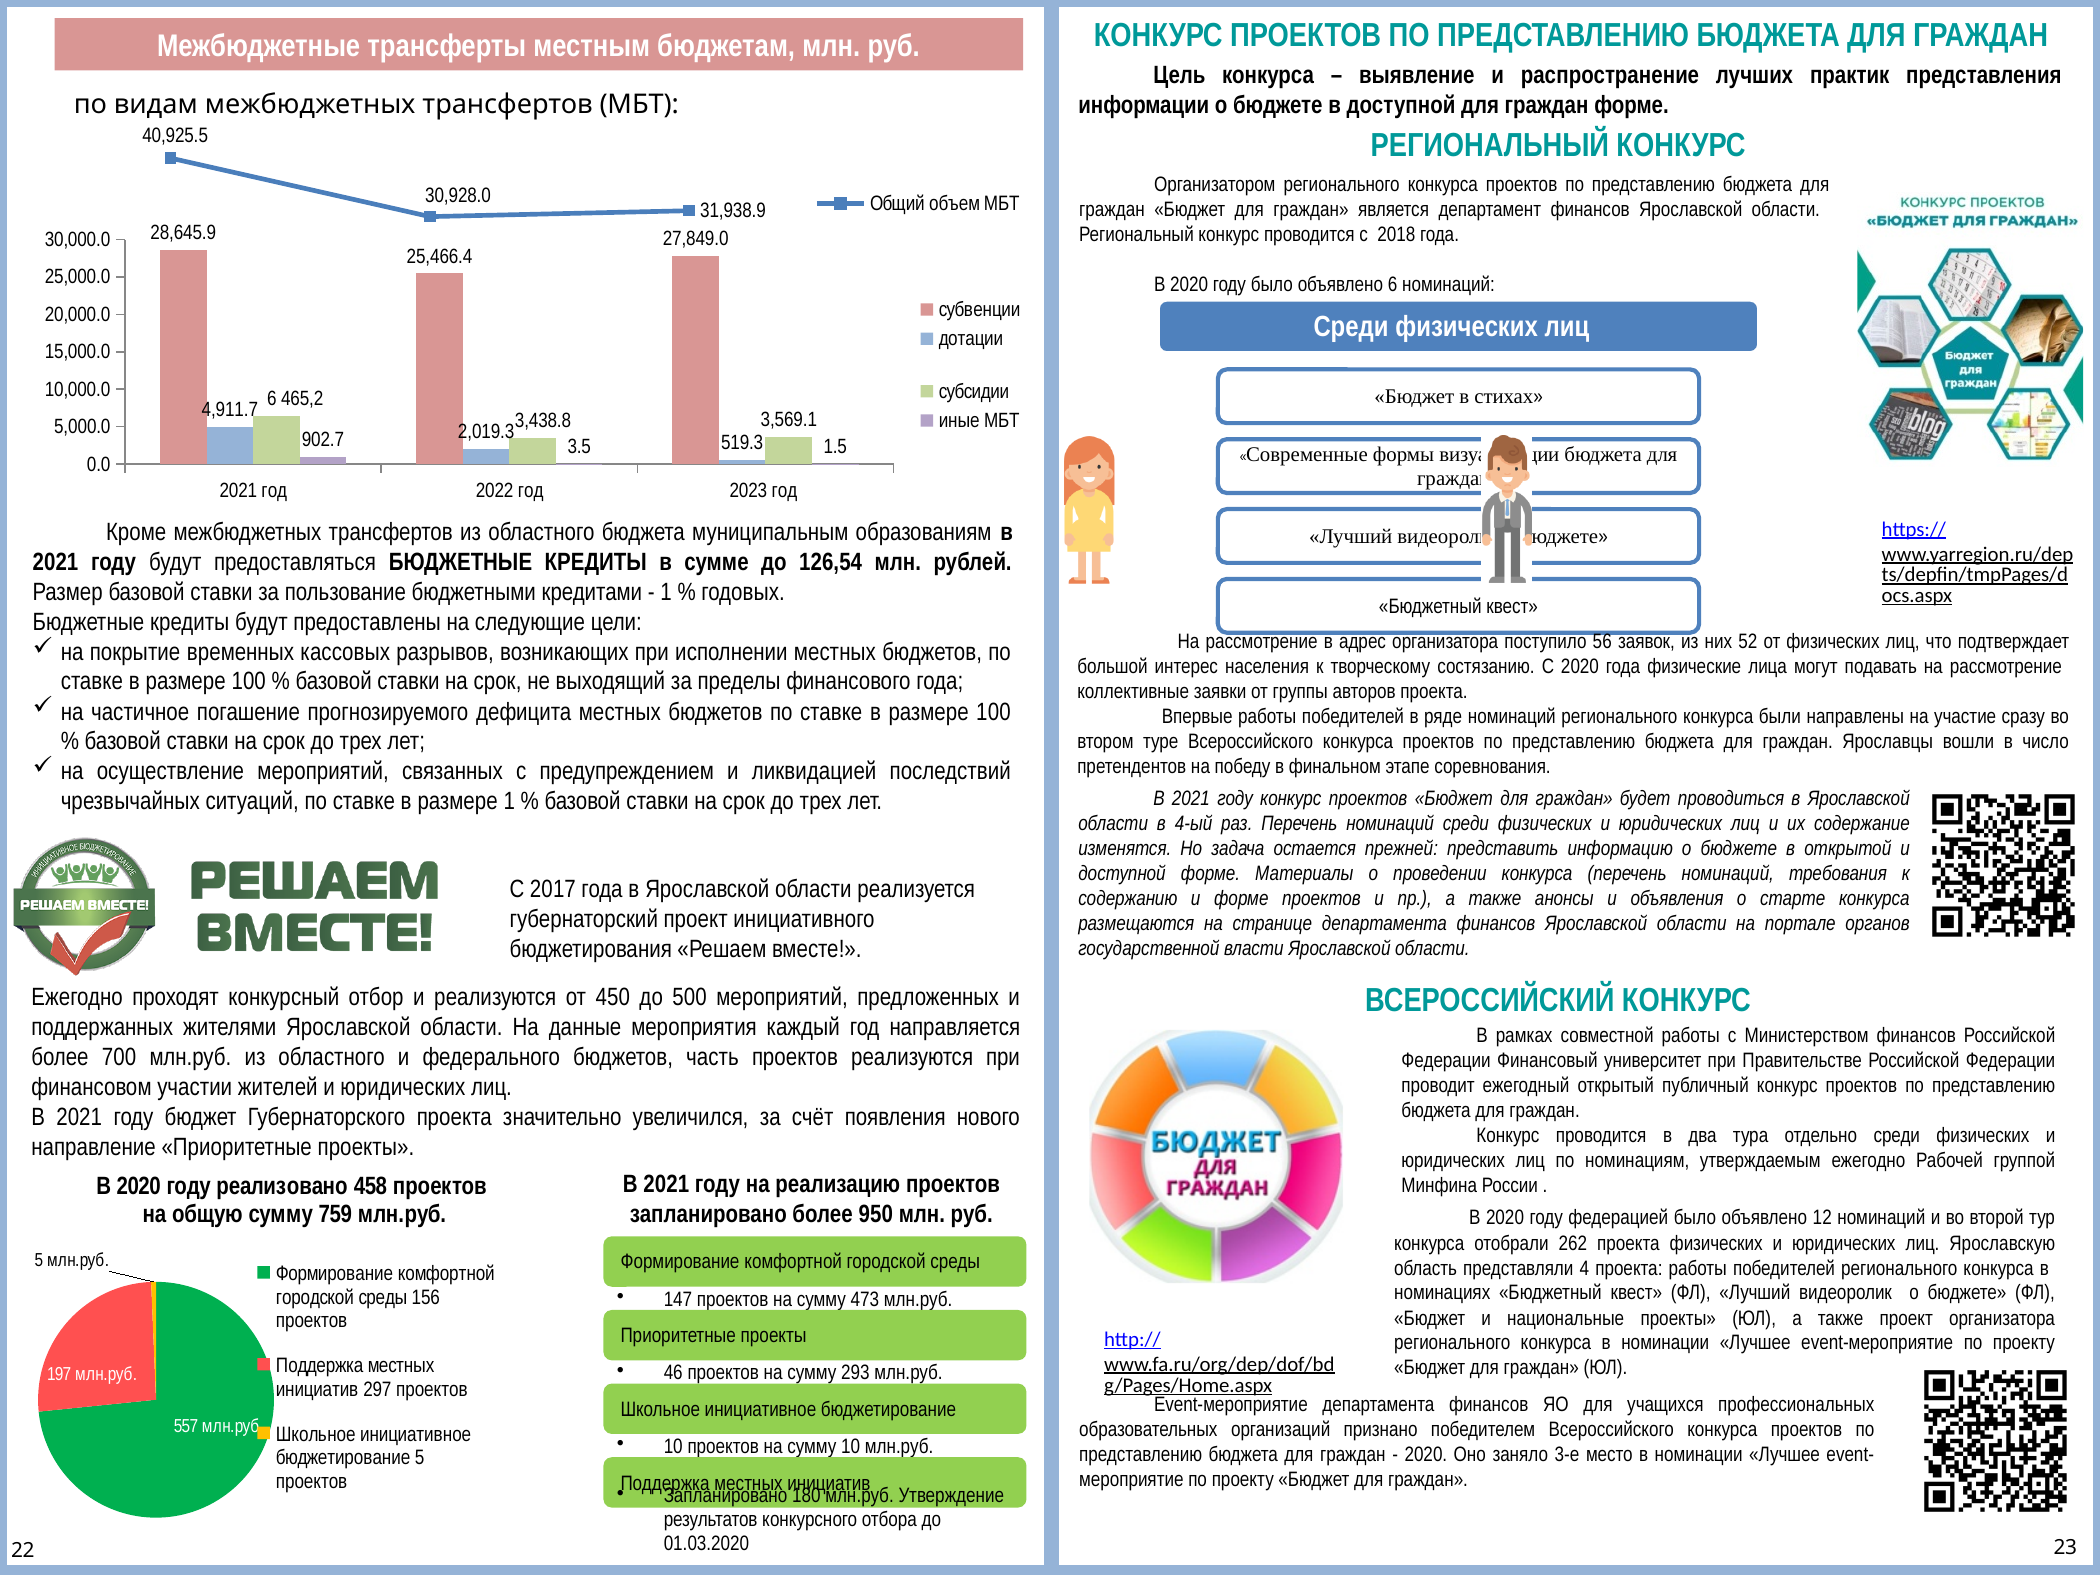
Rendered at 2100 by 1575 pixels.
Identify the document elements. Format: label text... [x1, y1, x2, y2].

picture [1062, 436, 1115, 586]
text_box Цель конкурса – выявление и распространение лучших практик представления информации о бюджете в доступной для граждан форме. [1063, 51, 2079, 126]
text_box На рассмотрение в адрес организатора поступило 56 заявок, из них 52 от физических лиц, что подтверждает большой интерес населения к творческому состязанию. С 2020 года физические лица могут подавать на рассмотрение коллективные заявки от группы авторов проекта. Впервые работы победителей в ряде номинаций регионального конкурса были направлены на участие сразу во втором туре Всероссийского конкурса проектов по представлению бюджета для граждан. Ярославцы вошли в число претендентов на победу в финальном этапе соревнования. [1062, 620, 2085, 860]
chart [20, 102, 1110, 672]
picture [1857, 192, 2084, 467]
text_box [1082, 299, 1835, 633]
picture [1915, 776, 2092, 954]
text_box Еvent-мероприятие департамента финансов ЯО для учащихся профессиональных образовательных организаций признано победителем Всероссийского конкурса проектов по представлению бюджета для граждан - 2020. Оно заняло 3-е место в номинации «Лучшее event-мероприятие по проекту «Бюджет для граждан». [1064, 1382, 1890, 1498]
text_box [0, 0, 1051, 1575]
picture [1078, 1020, 1357, 1293]
chart [21, 1160, 578, 1527]
text_box С 2017 года в Ярославской области реализуется губернаторский проект инициативного бюджетирования «Решаем вместе!». [494, 865, 1024, 970]
text_box В 2021 году конкурс проектов «Бюджет для граждан» будет проводиться в Ярославской области в 4-ый раз. Перечень номинаций среди физических и юридических лиц и их содержание изменятся. Но задача остается прежней: представить информацию о бюджете в открытой и доступной форме. Материалы о проведении конкурса (перечень номинаций, требования к содержанию и форме проектов и пр.), а также анонсы и объявления о старте конкурса размещаются на странице департамента финансов Ярославской области на портале органов государственной власти Ярославской области. [1063, 777, 1925, 967]
picture [12, 836, 440, 976]
text_box В 2020 году федерацией было объявлено 12 номинаций и во второй тур конкурса отобрали 262 проекта физических и юридических лиц. Ярославскую область представляли 4 проекта: работы победителей регионального конкурса в номинациях «Бюджетный квест» (ФЛ), «Лучший видеоролик о бюджете» (ФЛ), «Бюджет и национальные проекты» (ЮЛ), а также проект организатора регионального конкурса в номинации «Лучшее event-мероприятие по проекту «Бюджет для граждан» (ЮЛ). [1379, 1196, 2071, 1437]
picture [1907, 1352, 2084, 1530]
text_box В 2021 году на реализацию проектов запланировано более 950 млн. руб. [600, 1160, 1024, 1236]
text_box [1052, 0, 2100, 1575]
text_box https://www.yarregion.ru/depts/depfin/tmpPages/docs.aspx [1866, 507, 2090, 598]
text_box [603, 1236, 1027, 1531]
text_box Межбюджетные трансферты местным бюджетам, млн. руб. [54, 18, 1024, 71]
text_box В рамках совместной работы с Министерством финансов Российской Федерации Финансовый университет при Правительстве Российской Федерации проводит ежегодный открытый публичный конкурс проектов по представлению бюджета для граждан. Конкурс проводится в два тура отдельно среди физических и юридических лиц по номинациям, утверждаемым ежегодно Рабочей группой Минфина России . [1386, 1014, 2071, 1196]
picture [1481, 434, 1532, 585]
text_box по видам межбюджетных трансфертов (МБТ): [58, 79, 913, 101]
text_box КОНКУРС ПРОЕКТОВ ПО ПРЕДСТАВЛЕНИЮ БЮДЖЕТА ДЛЯ ГРАЖДАН [1057, 5, 2092, 61]
text_box http://www.fa.ru/org/dep/dof/bdg/Pages/Home.aspx [1089, 1317, 1357, 1382]
text_box 22 [0, 1528, 59, 1569]
text_box Кроме межбюджетных трансфертов из областного бюджета муниципальным образованиям в 2021 году будут предоставляться БЮДЖЕТНЫЕ КРЕДИТЫ в сумме до 126,54 млн. рублей. Размер базовой ставки за пользование бюджетными кредитами - 1 % годовых. Бюджетные кредиты будут предоставлены на следующие цели: на покрытие временных кассовых разрывов, возникающих при исполнении местных бюджетов, по ставке в размере 100 % базовой ставки на срок, не выходящий за пределы финансового года; на частичное погашение прогнозируемого дефицита местных бюджетов по ставке в размере 100 % базовой ставки на срок до трех лет; на осуществление мероприятий, связанных с предупреждением и ликвидацией последствий чрезвычайных ситуаций, по ставке в размере 1 % базовой ставки на срок до трех лет. [17, 535, 1028, 823]
text_box РЕГИОНАЛЬНЫЙ КОНКУРС [1285, 137, 1832, 161]
text_box Ежегодно проходят конкурсный отбор и реализуются от 450 до 500 мероприятий, предложенных и поддержанных жителями Ярославской области. На данные мероприятия каждый год направляется более 700 млн.руб. из областного и федерального бюджетов, часть проектов реализуются при финансовом участии жителей и юридических лиц. В 2021 году бюджет Губернаторского проекта значительно увеличился, за счёт появления нового направление «Приоритетные проекты». [20, 975, 1033, 1166]
text_box 23 [2038, 1525, 2100, 1566]
text_box ВСЕРОССИЙСКИЙ КОНКУРС [1285, 973, 1832, 1024]
text_box Организатором регионального конкурса проектов по представлению бюджета для граждан «Бюджет для граждан» является департамент финансов Ярославской области. Региональный конкурс проводится с 2018 года. В 2020 году было объявлено 6 номинаций: [1114, 161, 1847, 357]
